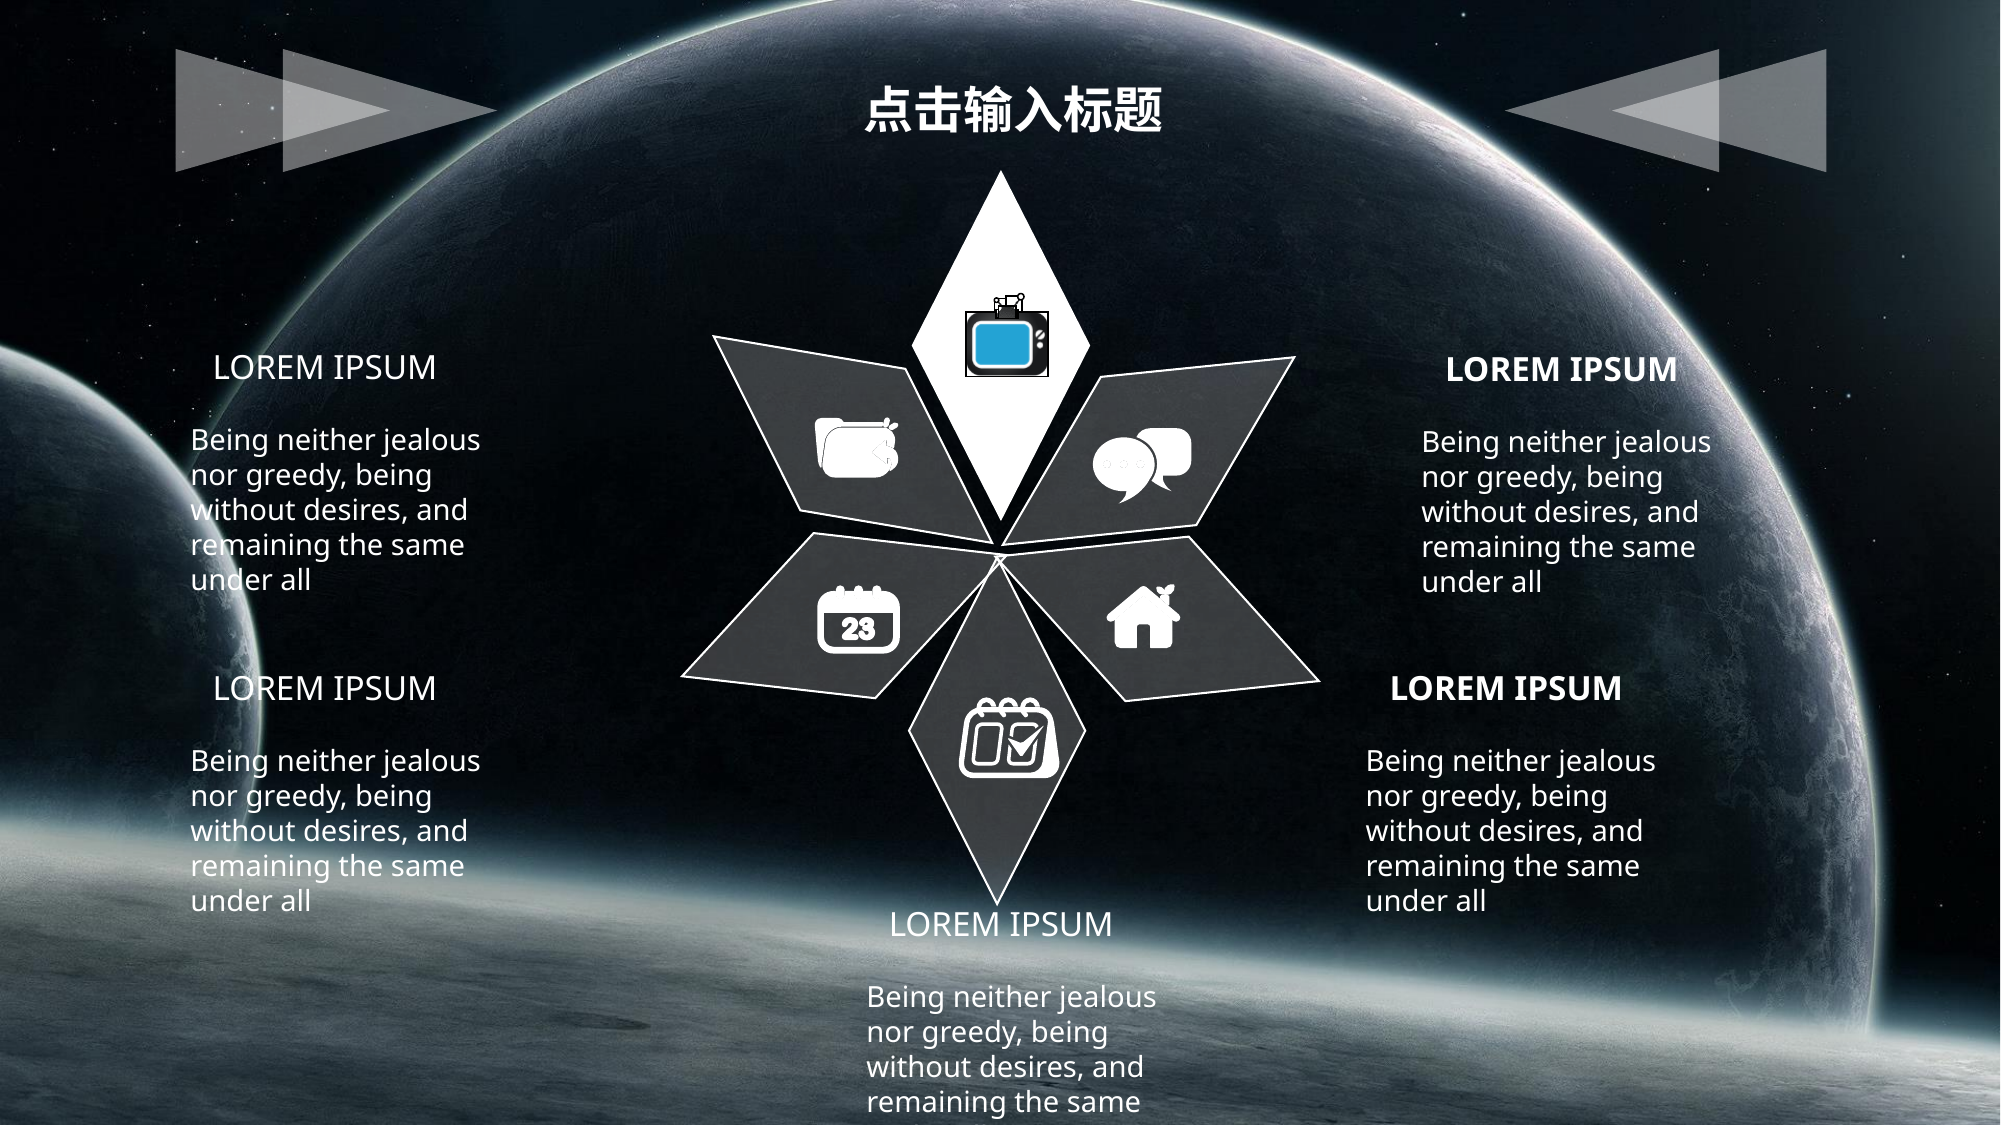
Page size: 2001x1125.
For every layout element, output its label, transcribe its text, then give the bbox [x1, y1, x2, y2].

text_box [175, 660, 548, 928]
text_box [1406, 341, 1778, 608]
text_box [1092, 428, 1192, 504]
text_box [175, 48, 498, 173]
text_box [966, 293, 1048, 376]
text_box [1002, 535, 1321, 703]
picture [0, 0, 2001, 1125]
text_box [1106, 584, 1181, 648]
text_box [1000, 355, 1297, 547]
text_box [907, 555, 1087, 895]
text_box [958, 697, 1060, 779]
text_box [815, 417, 900, 477]
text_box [1504, 48, 1827, 173]
text_box [711, 334, 994, 545]
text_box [1350, 660, 1723, 928]
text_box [818, 586, 900, 653]
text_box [851, 895, 1224, 1125]
text_box [911, 169, 1091, 522]
text_box 点击输入标题 [848, 71, 1179, 146]
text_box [175, 339, 548, 606]
text_box [679, 532, 1009, 700]
